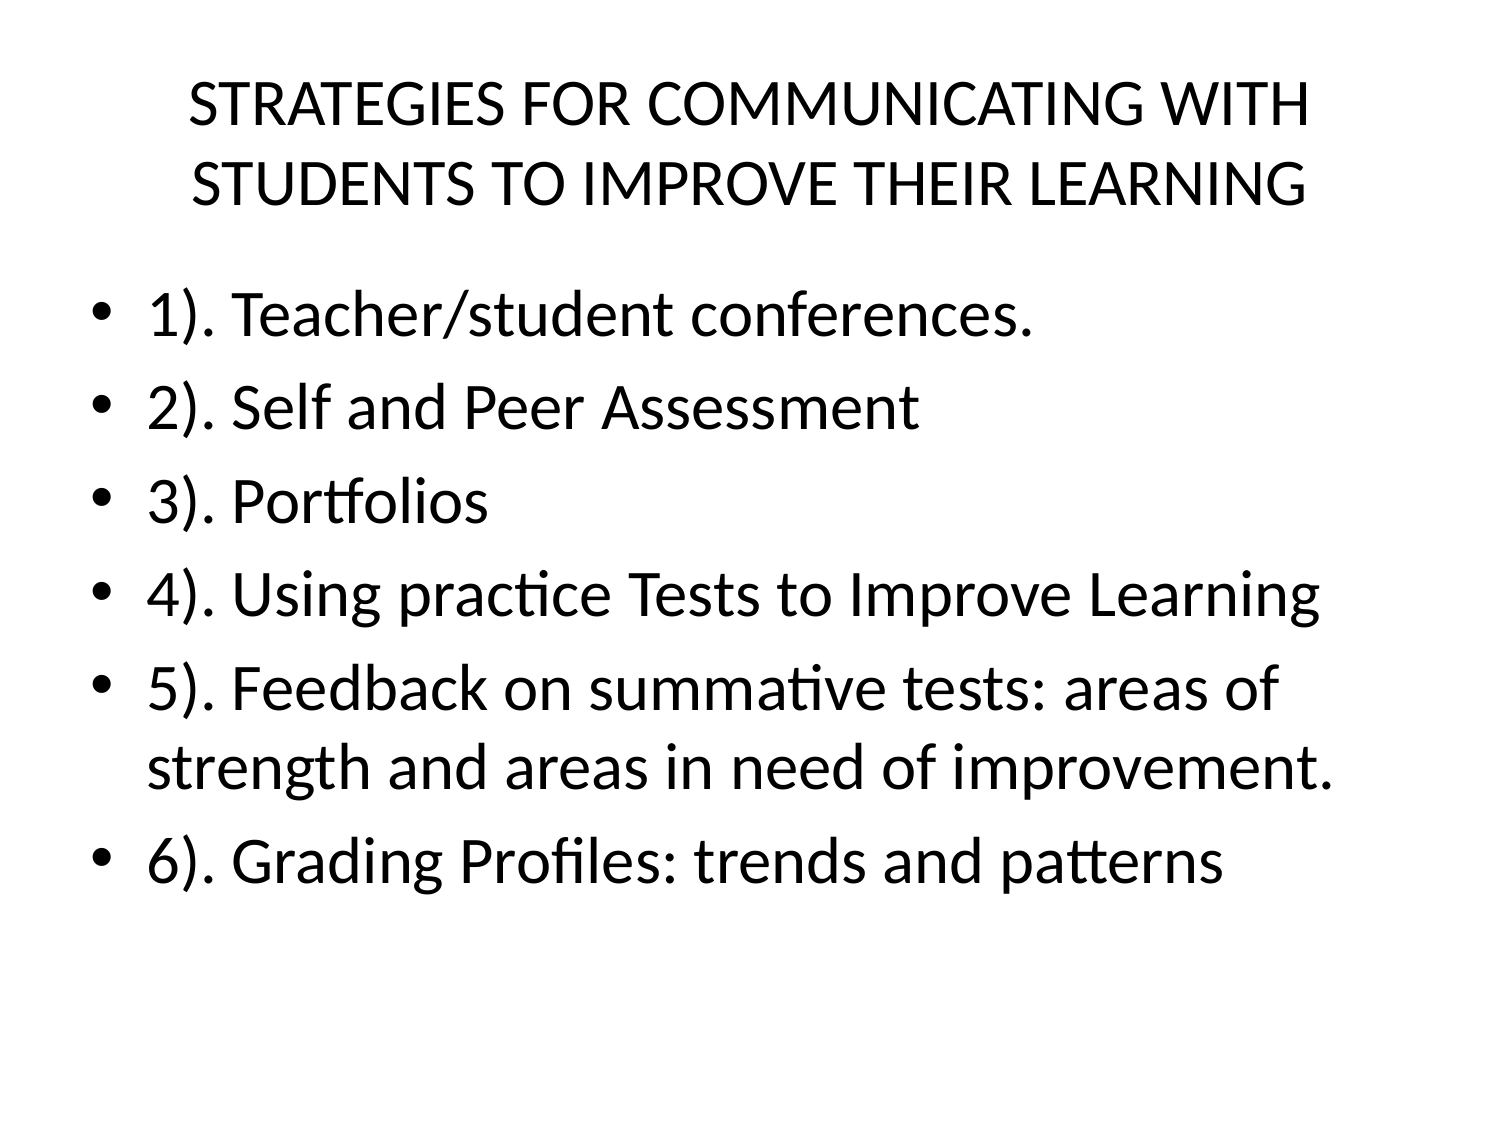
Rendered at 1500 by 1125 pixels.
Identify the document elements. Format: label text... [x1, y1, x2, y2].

title STRATEGIES FOR COMMUNICATING WITH STUDENTS TO IMPROVE THEIR LEARNING [75, 45, 1425, 233]
list 1). Teacher/student conferences. 2). Self and Peer Assessment 3). Portfolios 4). Using practice Tests to Improve Learning 5). Feedback on summative tests: areas of strength and areas in need of improvement. 6). Grading Profiles: trends and patterns [75, 262, 1425, 1005]
